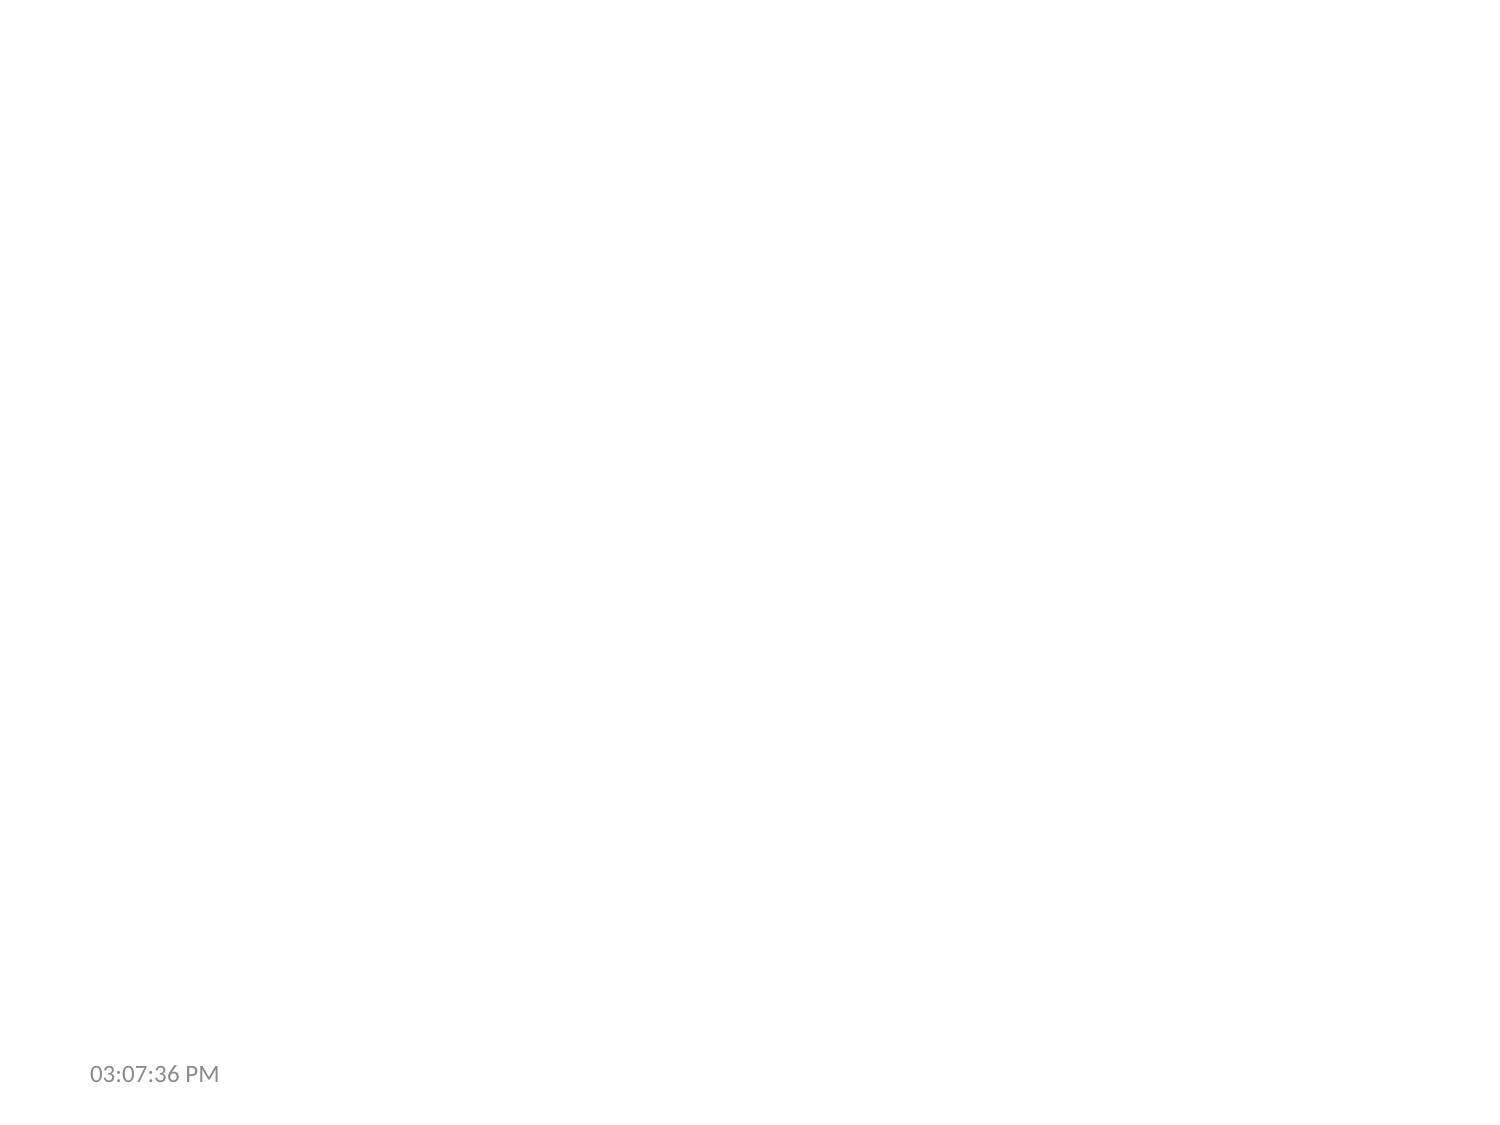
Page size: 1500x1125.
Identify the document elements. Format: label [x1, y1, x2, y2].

slide_number [75, 1042, 425, 1103]
